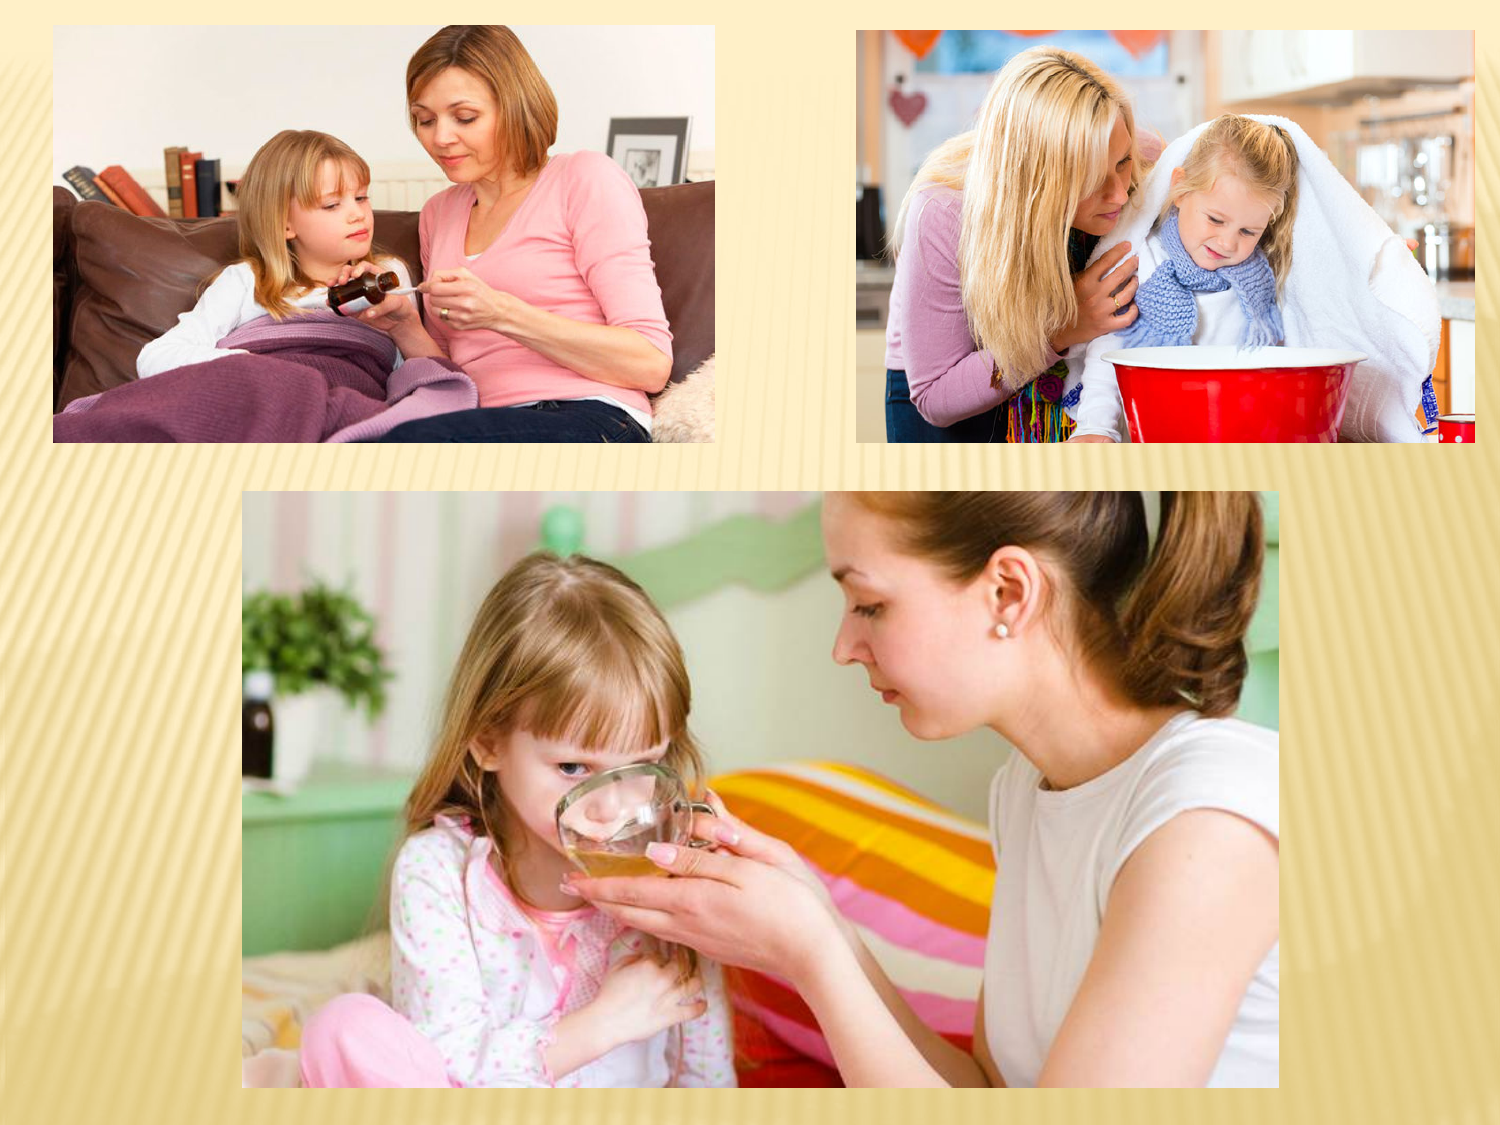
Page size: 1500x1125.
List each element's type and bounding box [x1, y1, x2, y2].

picture [52, 25, 715, 444]
picture [241, 491, 1279, 1088]
picture [855, 30, 1475, 444]
